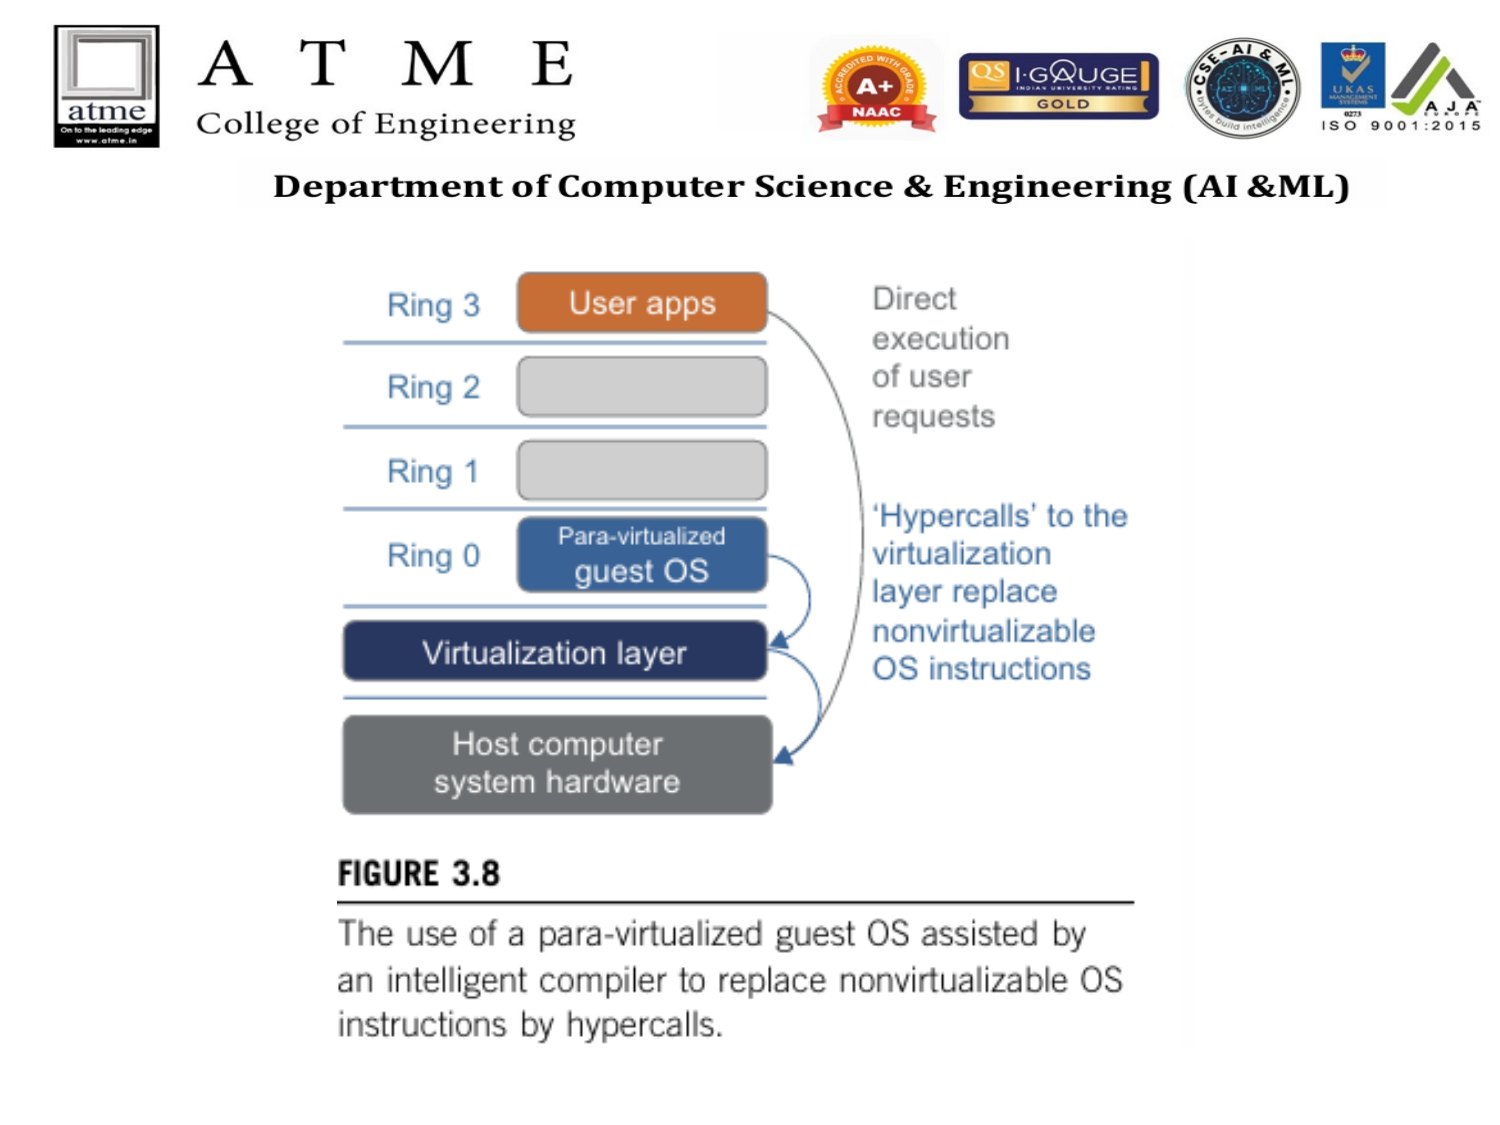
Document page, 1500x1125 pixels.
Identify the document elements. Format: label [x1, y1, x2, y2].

picture [337, 237, 1197, 1049]
picture [24, 0, 1500, 226]
